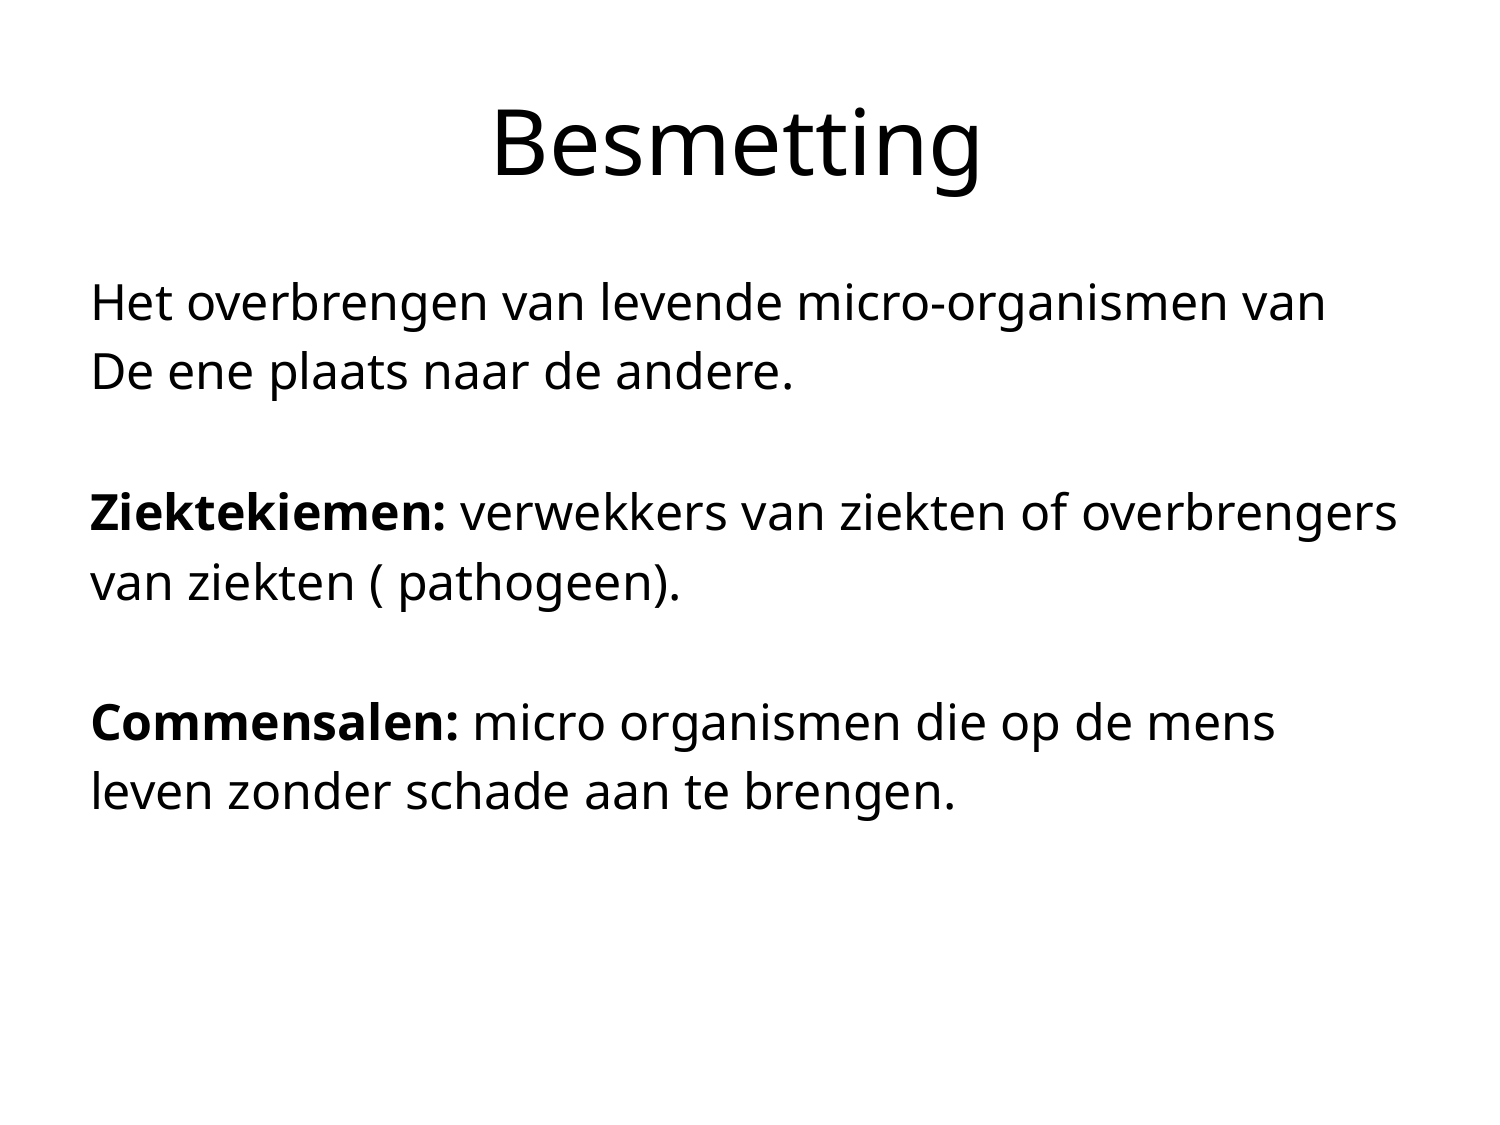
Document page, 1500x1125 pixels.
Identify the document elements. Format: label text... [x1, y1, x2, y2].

title Besmetting [75, 45, 1425, 233]
list Het overbrengen van levende micro-organismen van De ene plaats naar de andere. Ziektekiemen: verwekkers van ziekten of overbrengers van ziekten ( pathogeen). Commensalen: micro organismen die op de mens leven zonder schade aan te brengen. [75, 262, 1425, 1005]
